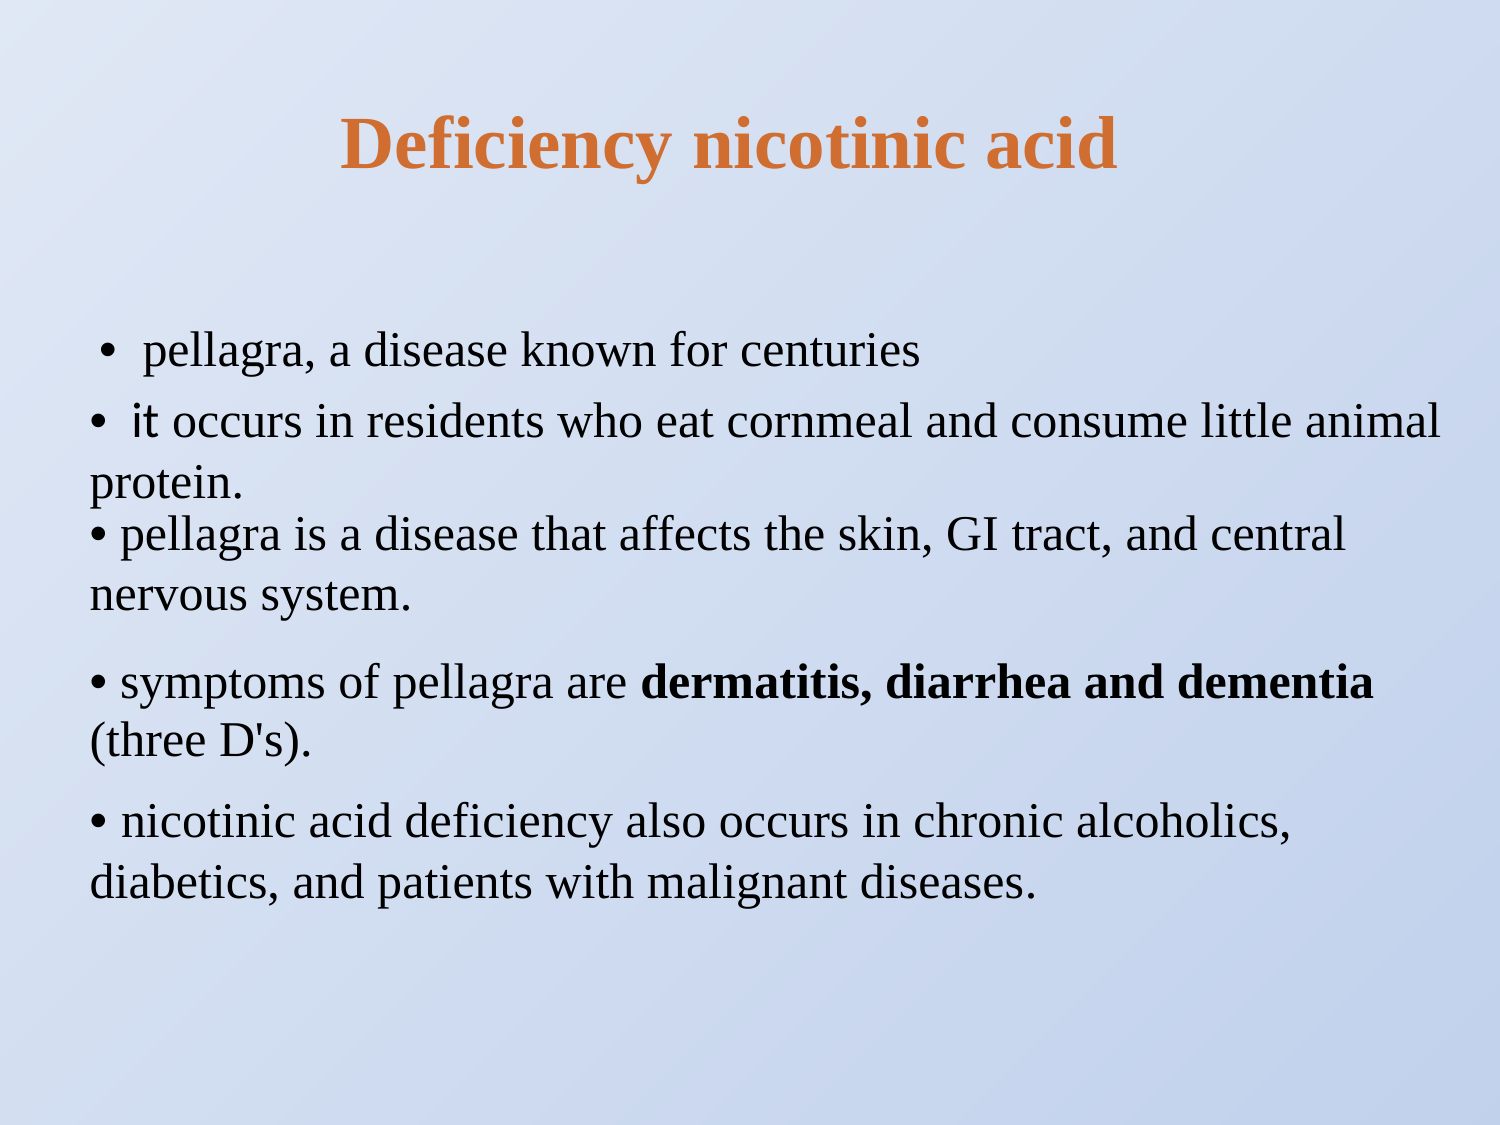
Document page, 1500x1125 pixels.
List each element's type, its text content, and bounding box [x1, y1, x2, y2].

text_box • pellagra is a disease that affects the skin, GI tract, and central nervous system. [89, 500, 1500, 682]
text_box • it occurs in residents who eat cornmeal and consume little animal protein. [89, 387, 1500, 500]
text_box • pellagra, a disease known for centuries [99, 318, 922, 387]
text_box • nicotinic acid deficiency also occurs in chronic alcoholics, diabetics, and patients with malignant diseases. [89, 787, 1475, 969]
text_box Deficiency nicotinic acid [246, 87, 1120, 184]
text_box • symptoms of pellagra are dermatitis, diarrhea and dementia (three D's). [89, 649, 1463, 787]
